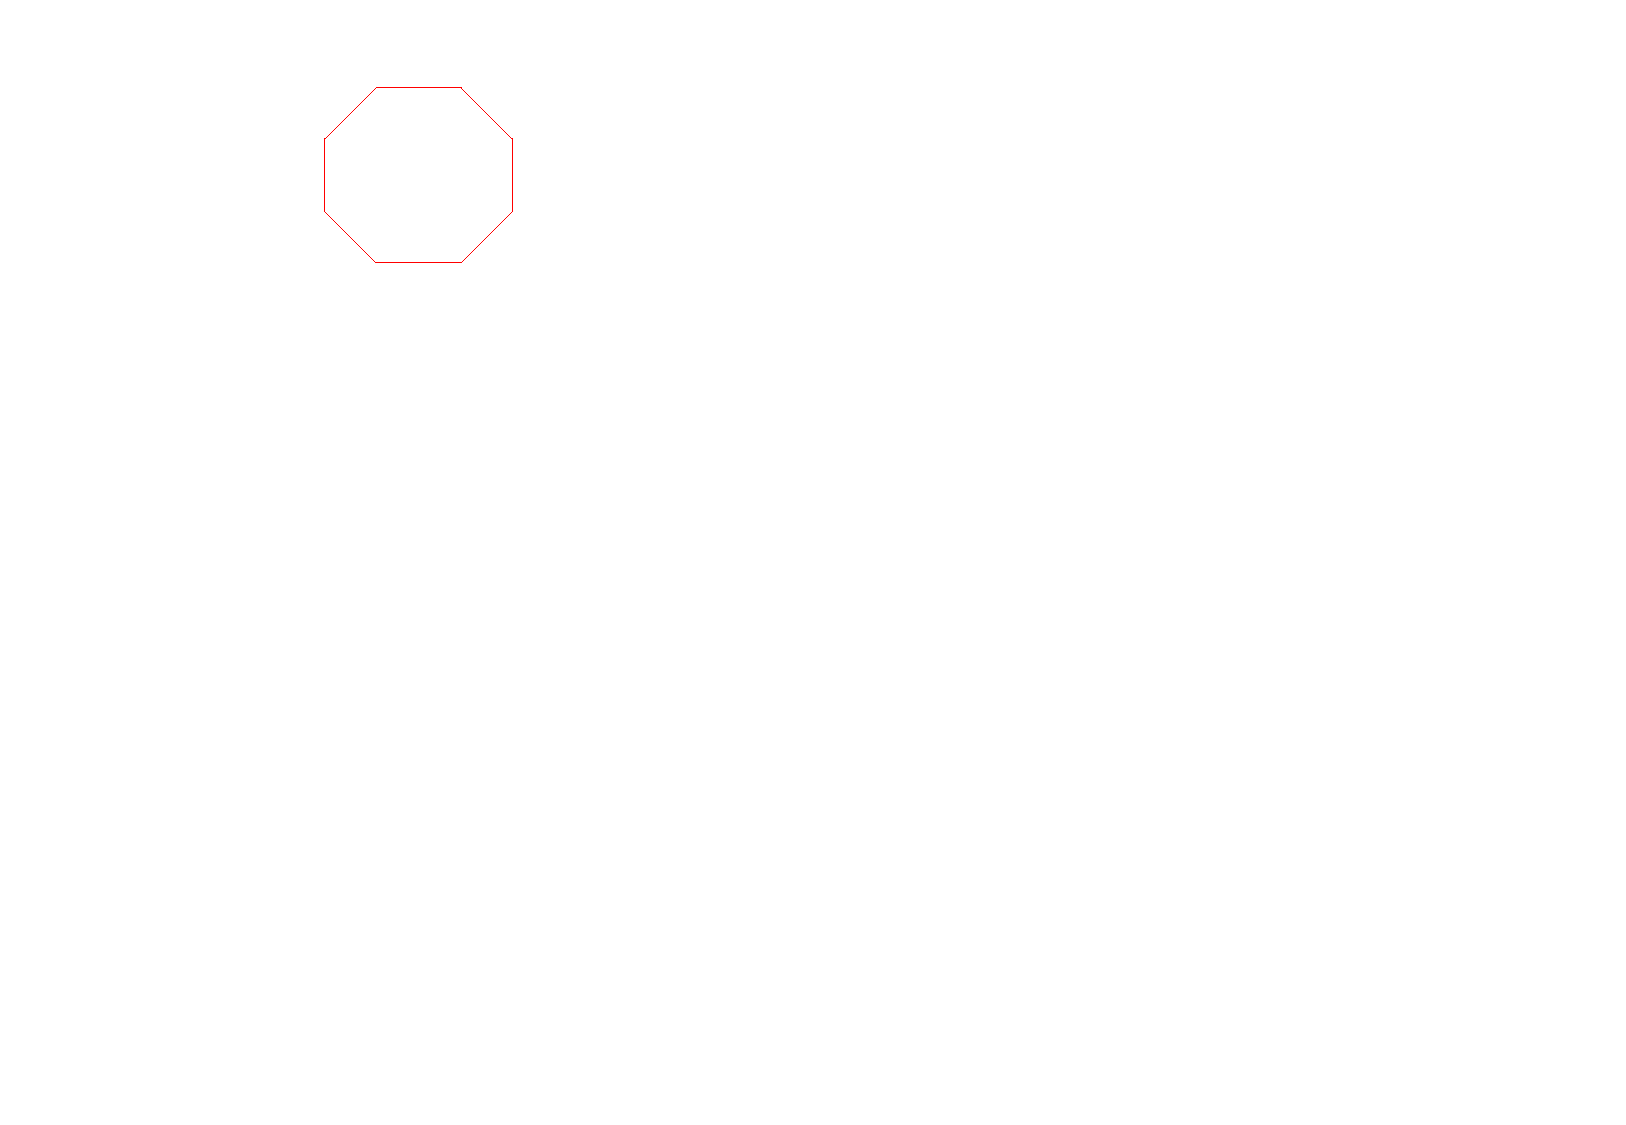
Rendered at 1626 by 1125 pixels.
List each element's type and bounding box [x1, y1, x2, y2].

text_box [324, 87, 513, 263]
